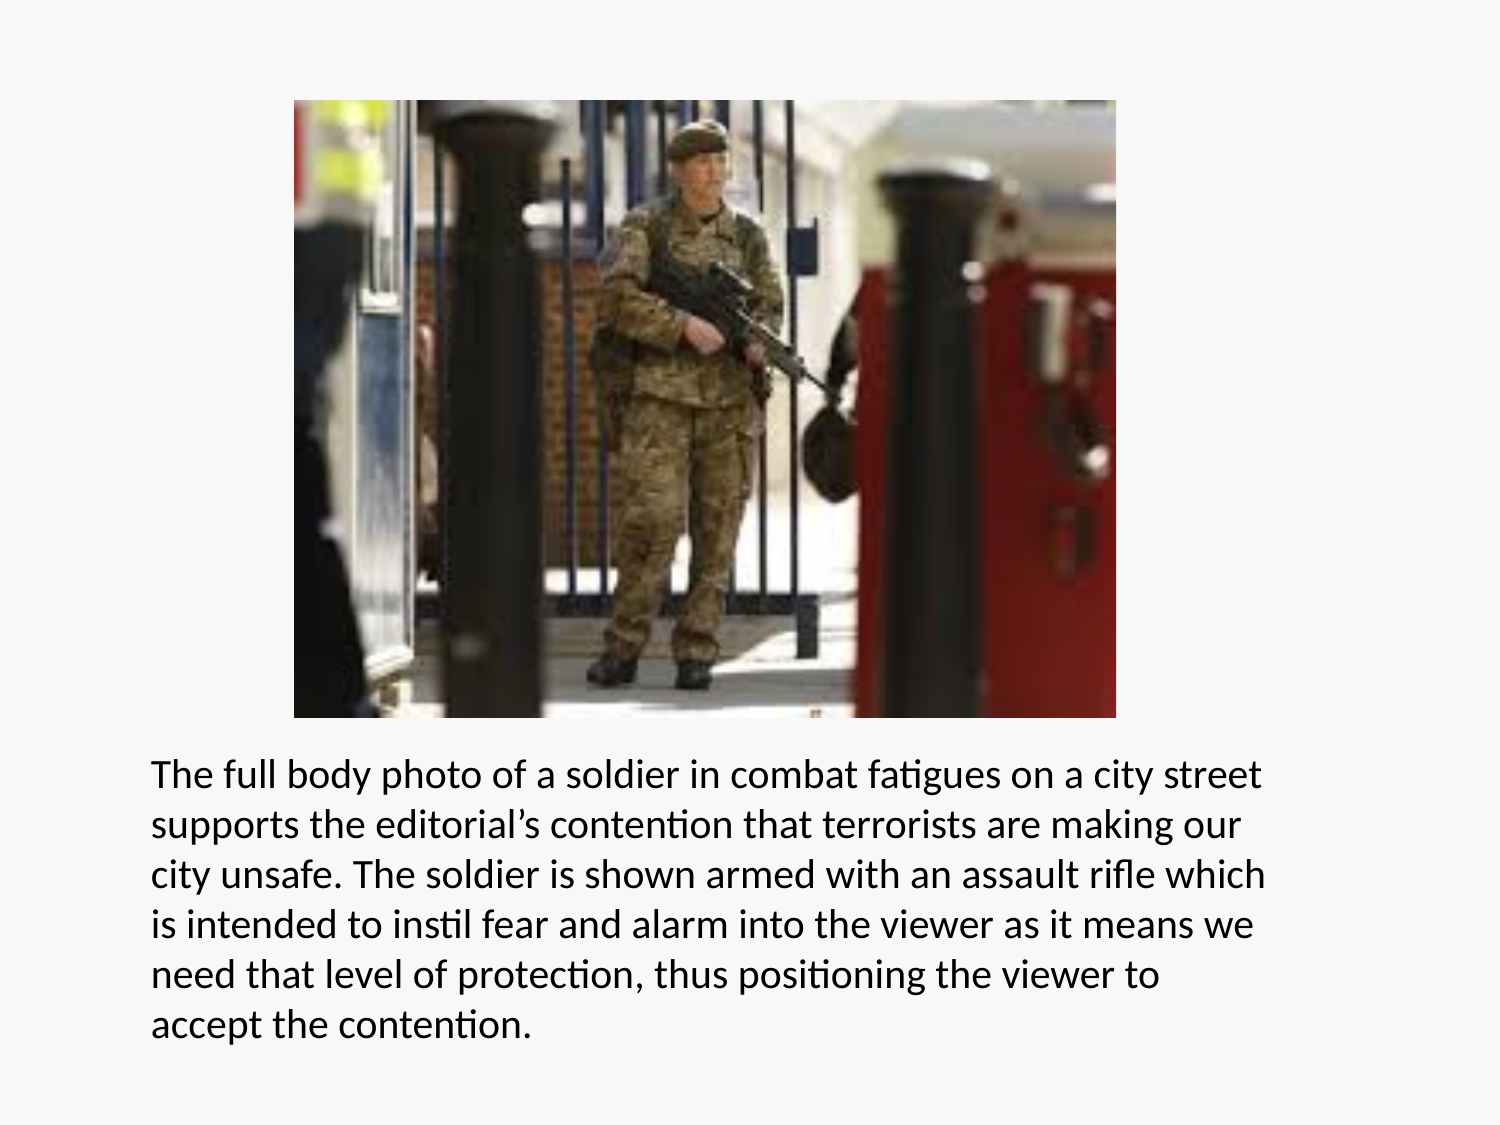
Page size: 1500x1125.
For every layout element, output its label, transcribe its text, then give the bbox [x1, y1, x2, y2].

list The full body photo of a soldier in combat fatigues on a city street supports the editorial’s contention that terrorists are making our city unsafe. The soldier is shown armed with an assault rifle which is intended to instil fear and alarm into the viewer as it means we need that level of protection, thus positioning the viewer to accept the contention. [135, 739, 1294, 1013]
picture [293, 100, 1117, 718]
